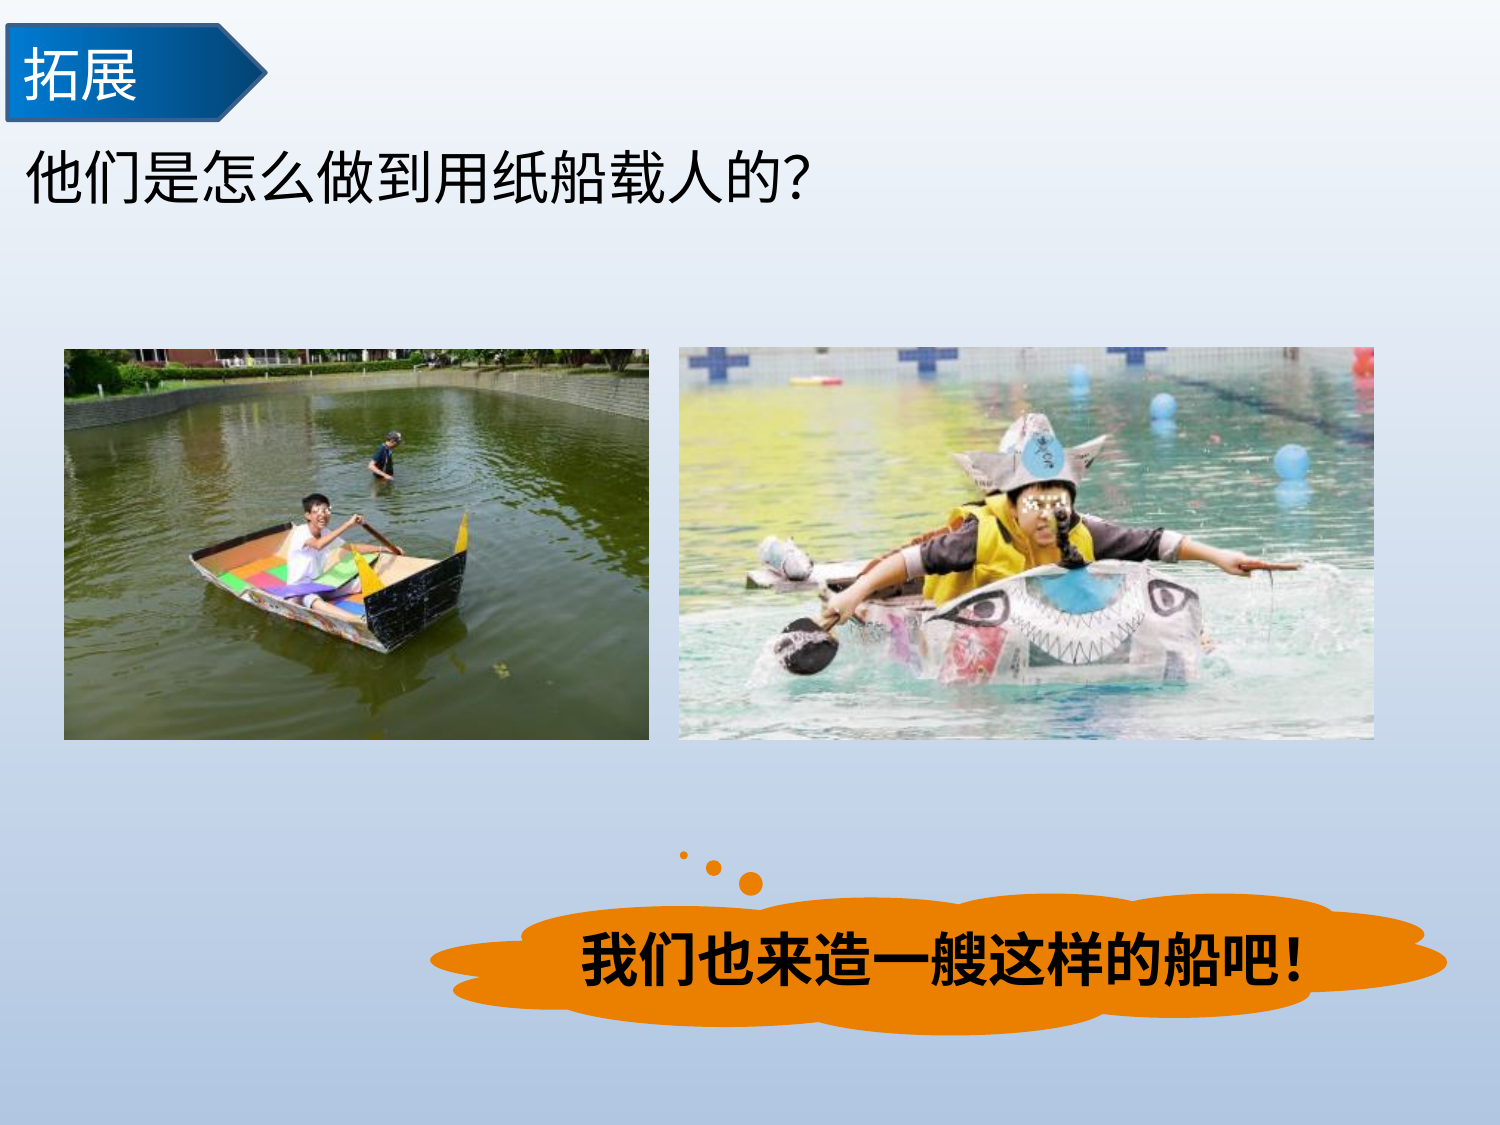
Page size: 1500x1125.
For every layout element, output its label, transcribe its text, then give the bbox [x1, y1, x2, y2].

picture [678, 346, 1374, 740]
text_box 他们是怎么做到用纸船载人的？ [10, 133, 1381, 219]
text_box 拓展 [5, 23, 268, 123]
picture [64, 349, 649, 740]
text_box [430, 892, 1448, 1036]
